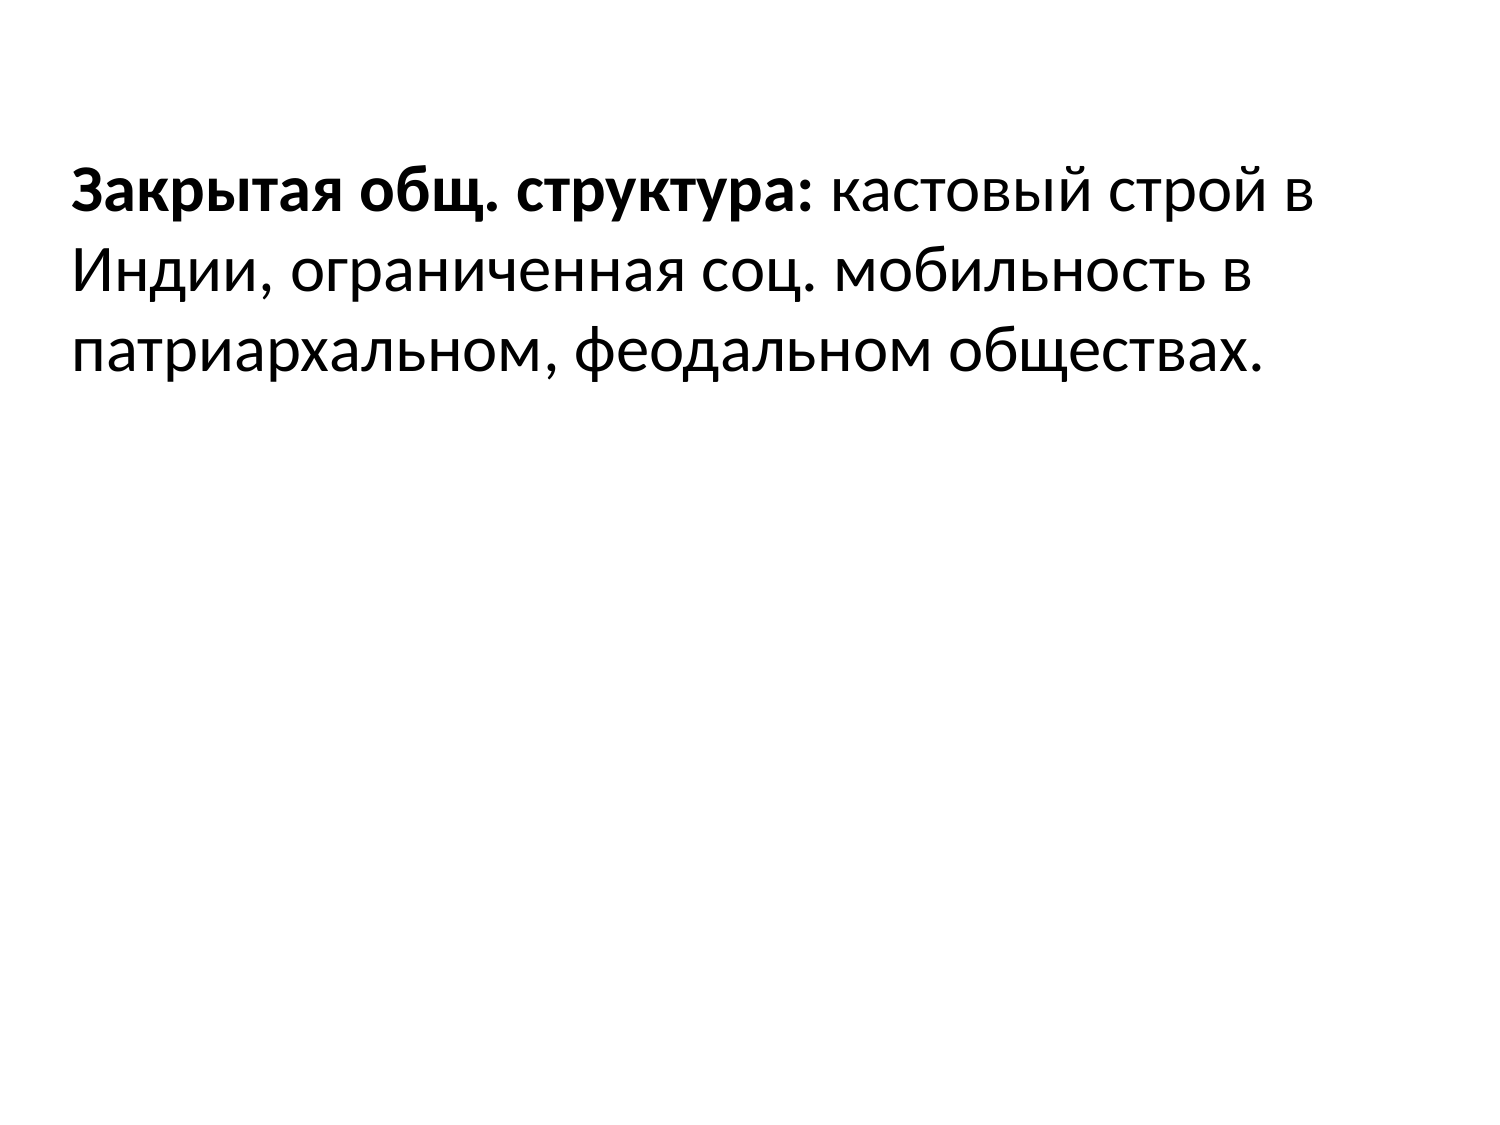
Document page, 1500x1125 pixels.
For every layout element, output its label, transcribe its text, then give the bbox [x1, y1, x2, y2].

list Закрытая общ. структура: кастовый строй в Индии, ограниченная соц. мобильность в патриархальном, феодальном обществах. [0, 137, 1350, 1035]
